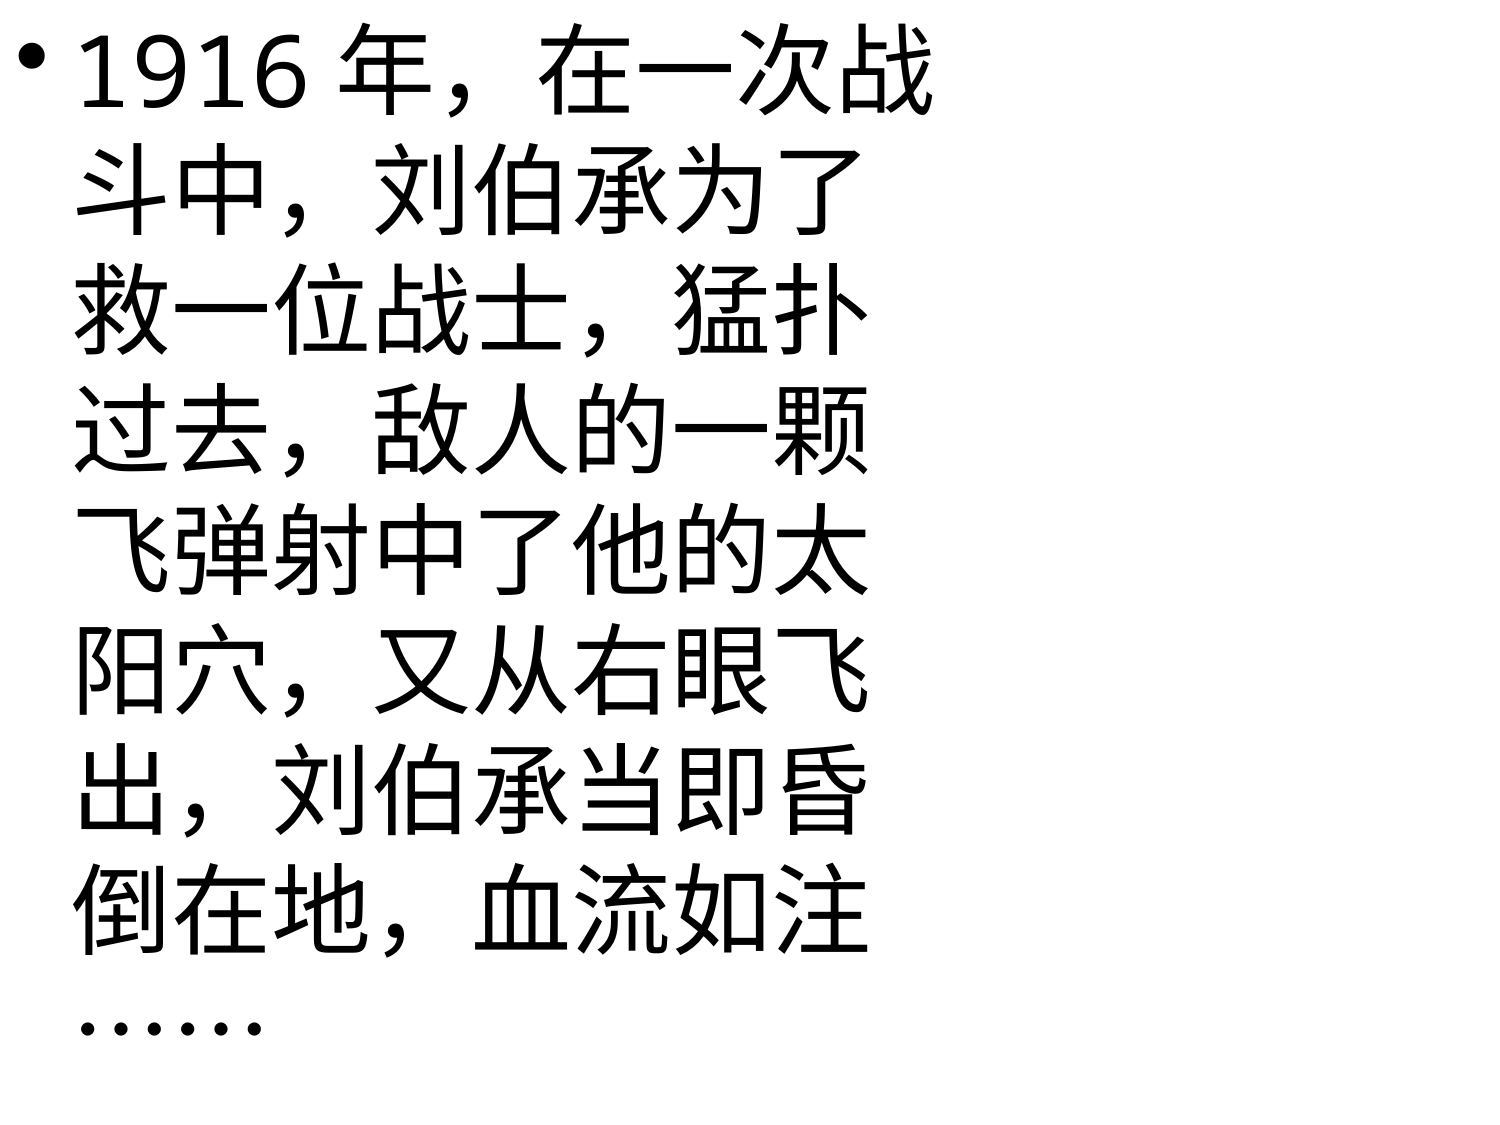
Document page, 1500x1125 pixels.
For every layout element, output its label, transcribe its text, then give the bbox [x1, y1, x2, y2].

list 1916年，在一次战斗中，刘伯承为了救一位战士，猛扑过去，敌人的一颗飞弹射中了他的太阳穴，又从右眼飞出，刘伯承当即昏倒在地，血流如注 …… [0, 0, 951, 1125]
